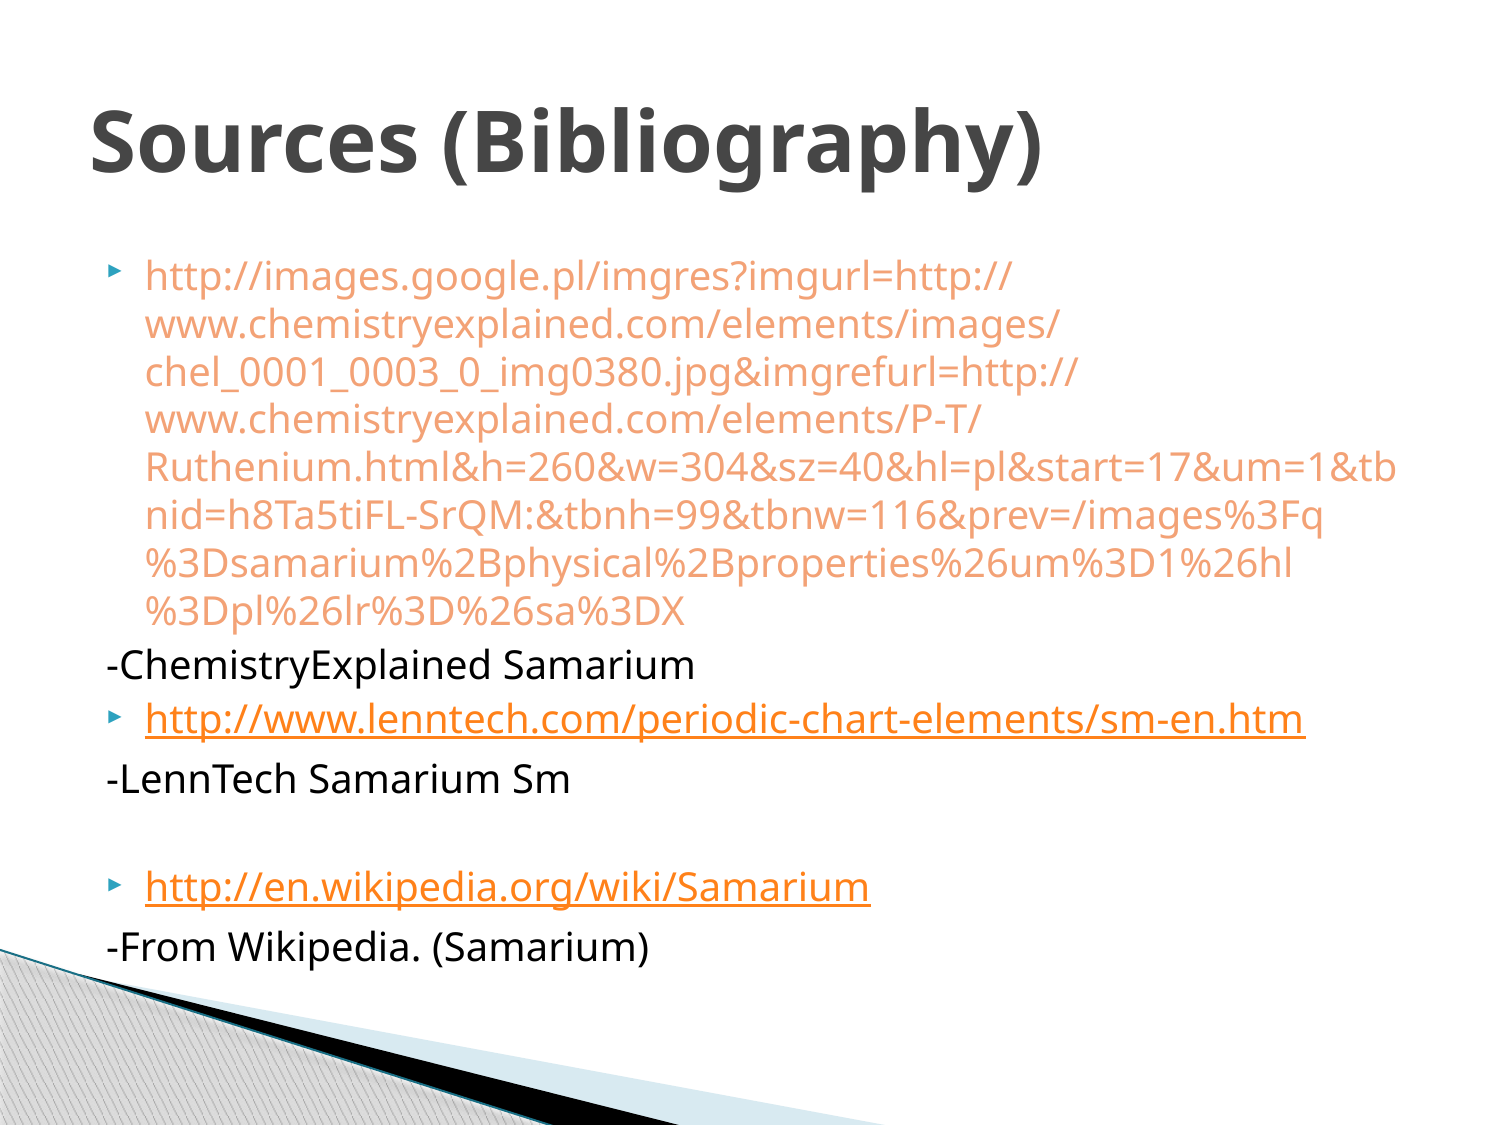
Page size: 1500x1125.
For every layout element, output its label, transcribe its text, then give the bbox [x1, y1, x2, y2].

title Sources (Bibliography) [75, 45, 1425, 233]
list http://images.google.pl/imgres?imgurl=http://www.chemistryexplained.com/elements/images/chel_0001_0003_0_img0380.jpg&imgrefurl=http://www.chemistryexplained.com/elements/P-T/Ruthenium.html&h=260&w=304&sz=40&hl=pl&start=17&um=1&tbnid=h8Ta5tiFL-SrQM:&tbnh=99&tbnw=116&prev=/images%3Fq%3Dsamarium%2Bphysical%2Bproperties%26um%3D1%26hl%3Dpl%26lr%3D%26sa%3DX -ChemistryExplained Samarium http://www.lenntech.com/periodic-chart-elements/sm-en.htm -LennTech Samarium Sm http://en.wikipedia.org/wiki/Samarium -From Wikipedia. (Samarium) [75, 243, 1425, 986]
